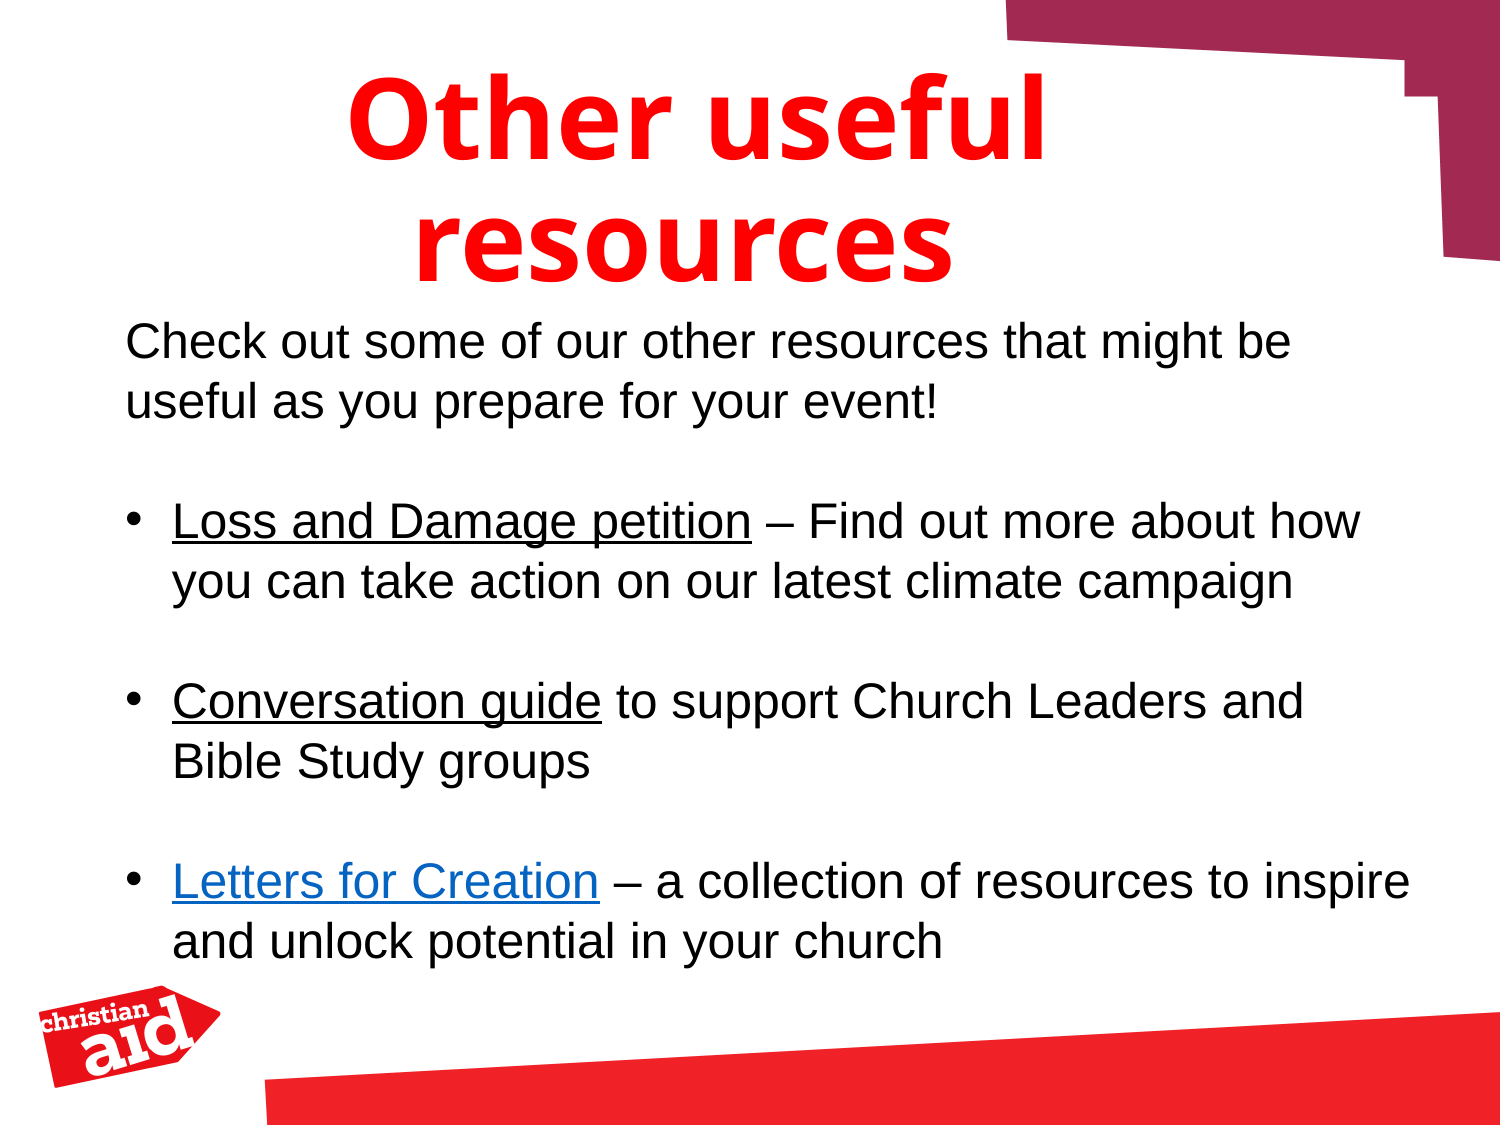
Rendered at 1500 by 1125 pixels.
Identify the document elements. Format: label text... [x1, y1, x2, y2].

title Other useful resources [124, 68, 1272, 299]
picture [0, 0, 1500, 1125]
text_box Check out some of our other resources that might be useful as you prepare for your event! Loss and Damage petition – Find out more about how you can take action on our latest climate campaign Conversation guide to support Church Leaders and Bible Study groups Letters for Creation – a collection of resources to inspire and unlock potential in your church [109, 300, 1435, 1036]
